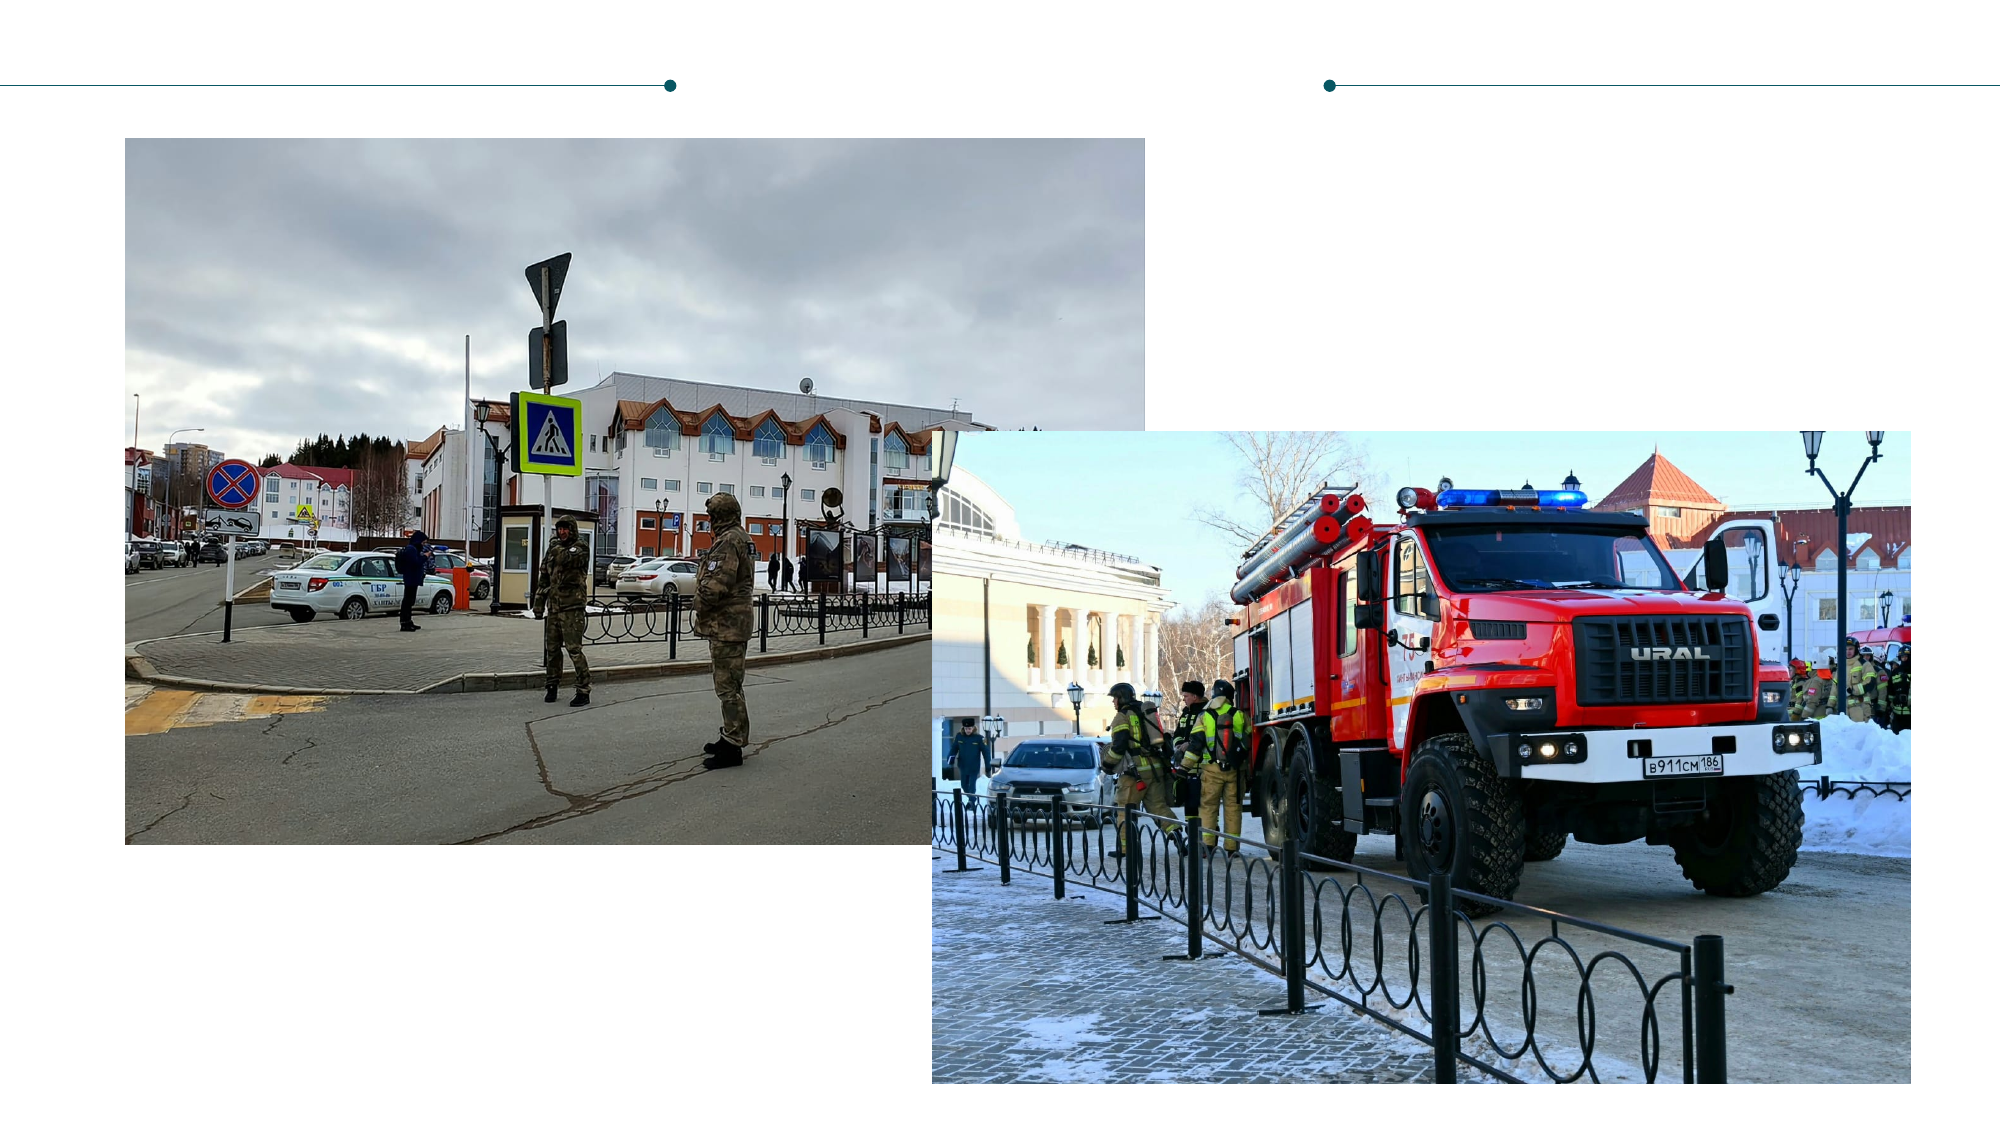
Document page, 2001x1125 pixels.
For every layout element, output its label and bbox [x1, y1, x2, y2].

picture [125, 138, 1911, 1084]
text_box [37, 85, 1275, 146]
